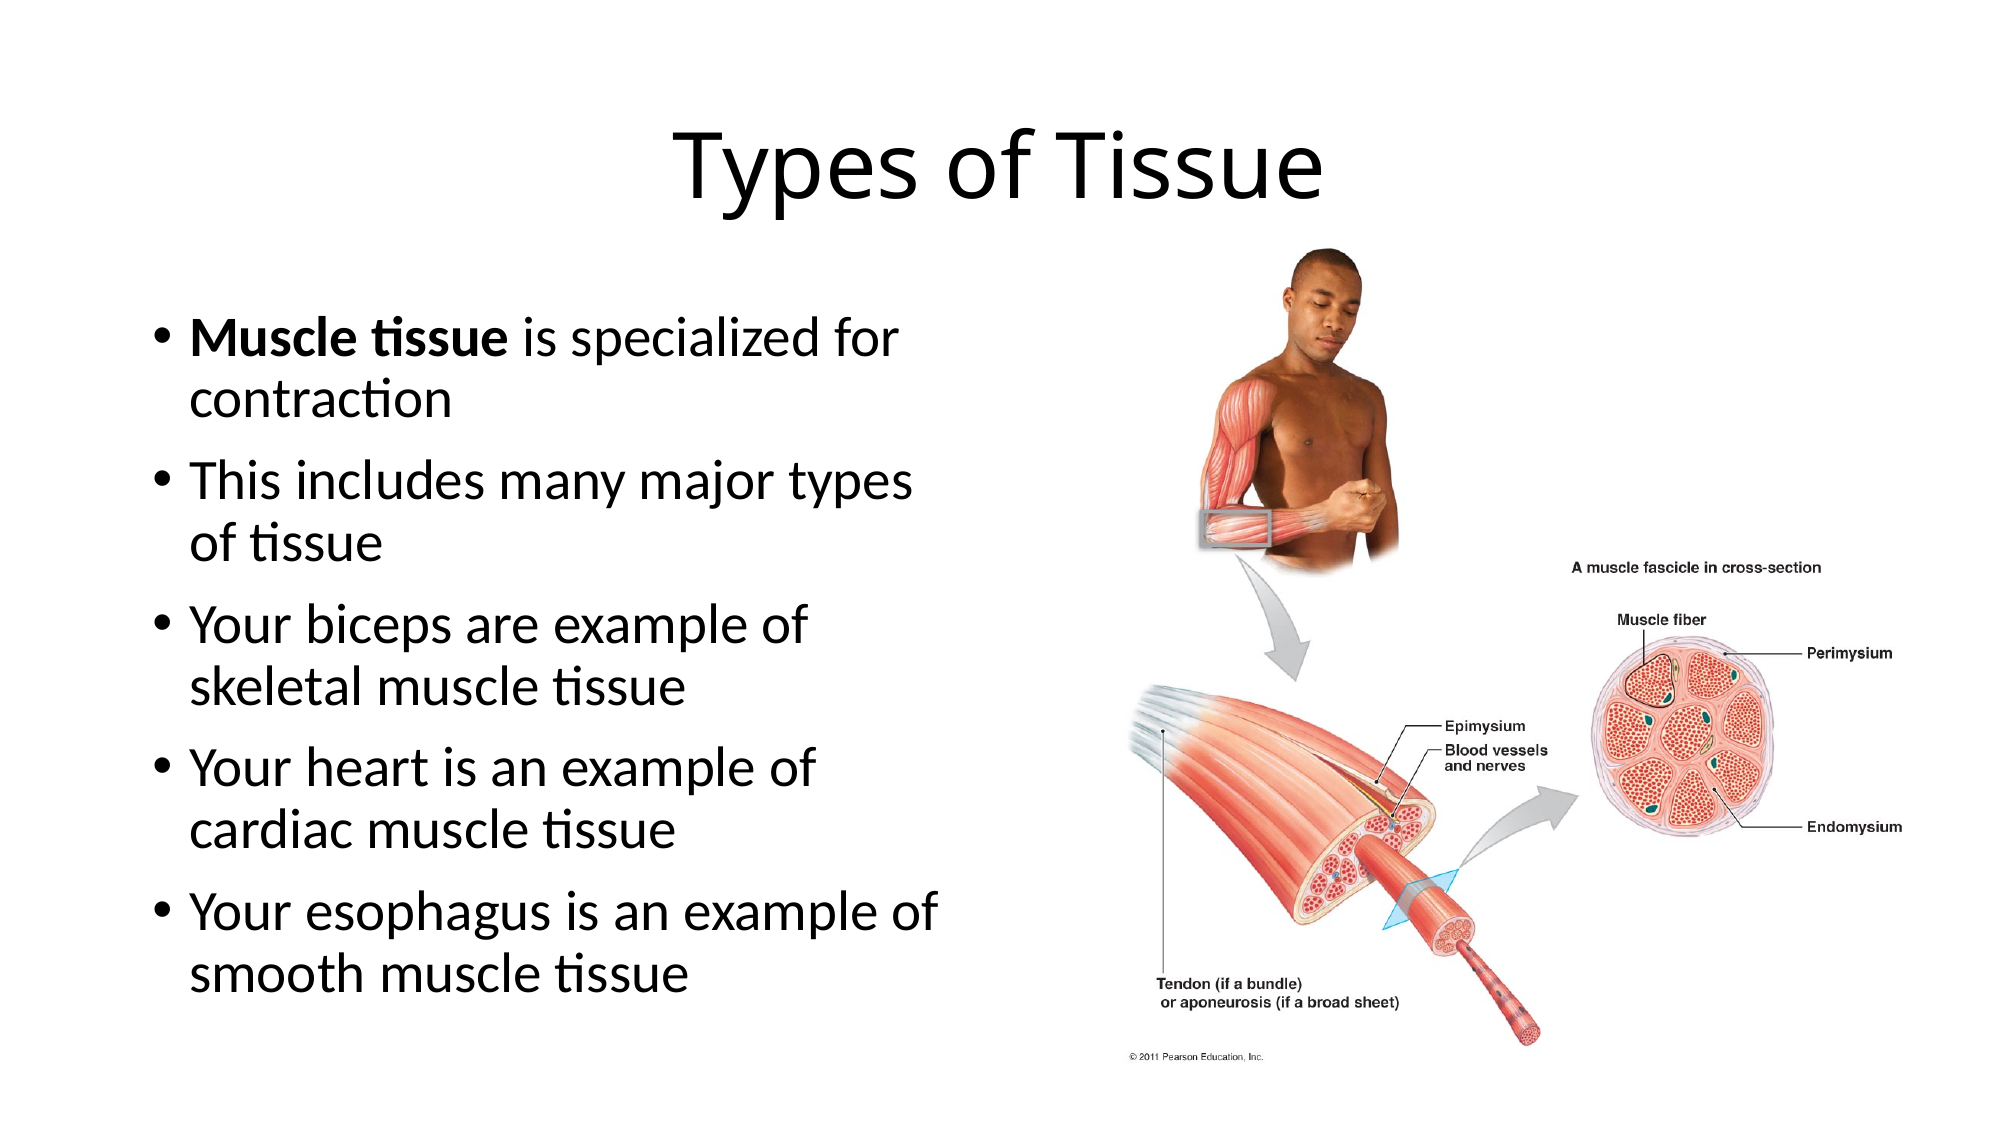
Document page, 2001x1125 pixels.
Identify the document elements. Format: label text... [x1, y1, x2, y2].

list Muscle tissue is specialized for contraction This includes many major types of tissue Your biceps are example of skeletal muscle tissue Your heart is an example of cardiac muscle tissue Your esophagus is an example of smooth muscle tissue [137, 299, 988, 1014]
picture [1124, 243, 1906, 1069]
title Types of Tissue [137, 59, 1863, 278]
